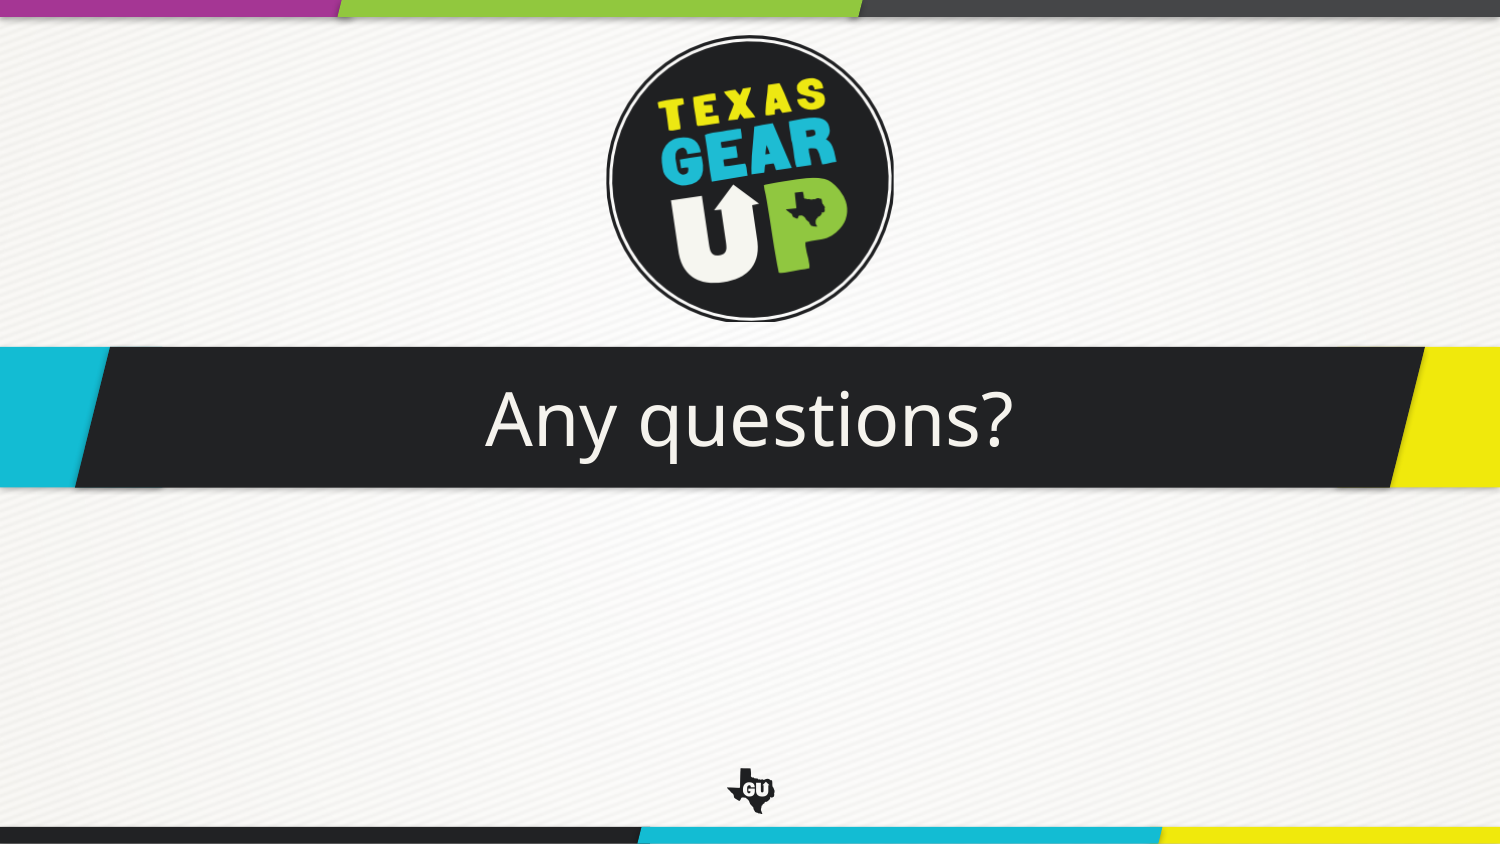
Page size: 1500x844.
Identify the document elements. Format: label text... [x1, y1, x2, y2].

text_box Any questions? [125, 346, 1375, 488]
